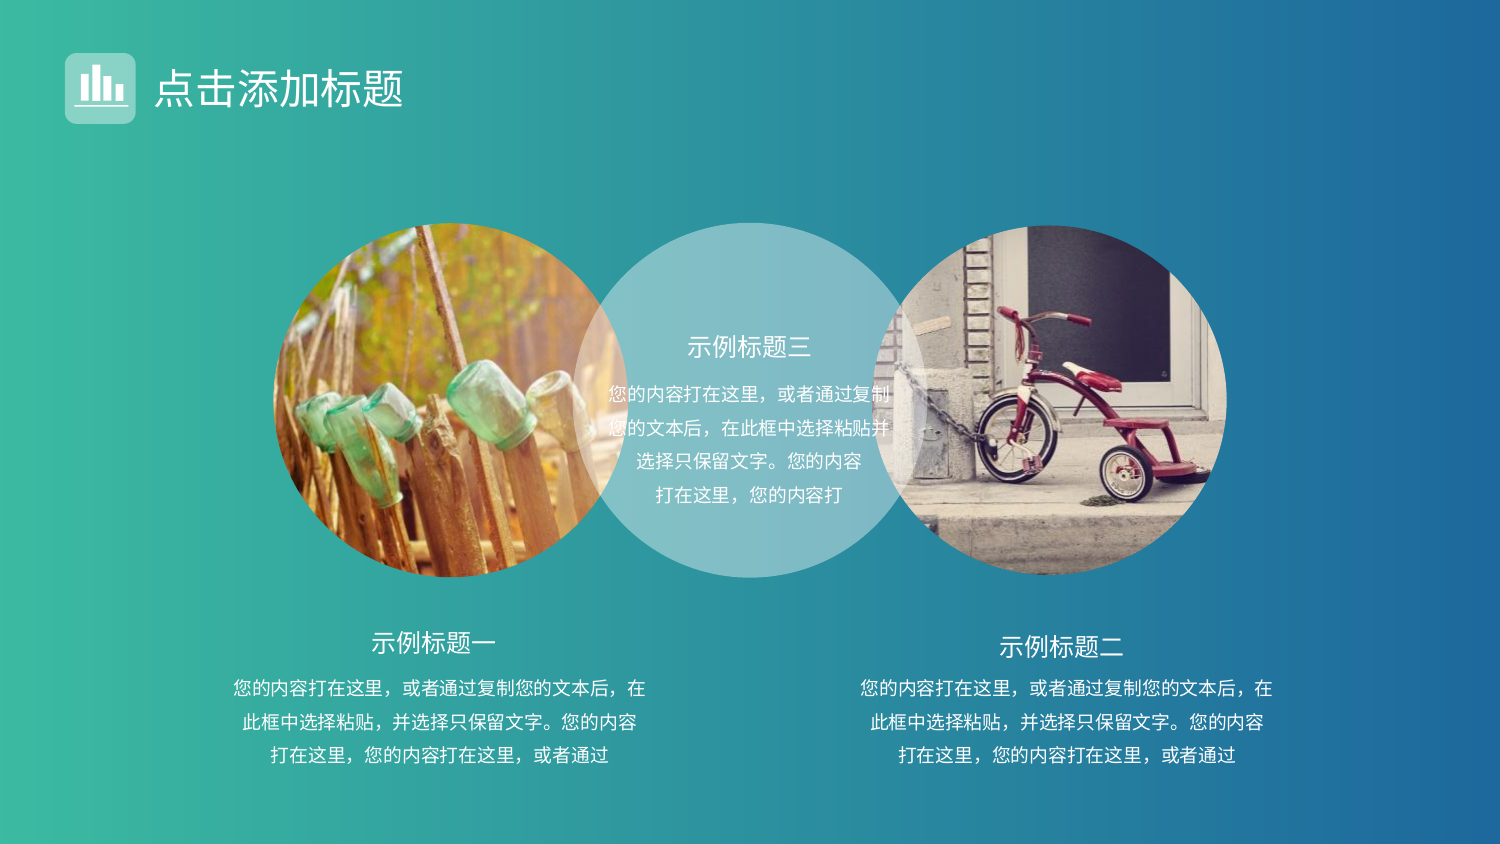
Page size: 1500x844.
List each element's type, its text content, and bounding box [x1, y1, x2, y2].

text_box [64, 52, 136, 125]
text_box 点击添加标题 [139, 55, 448, 121]
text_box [572, 222, 928, 578]
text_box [213, 619, 666, 769]
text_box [841, 623, 1293, 769]
picture [0, 0, 1500, 844]
